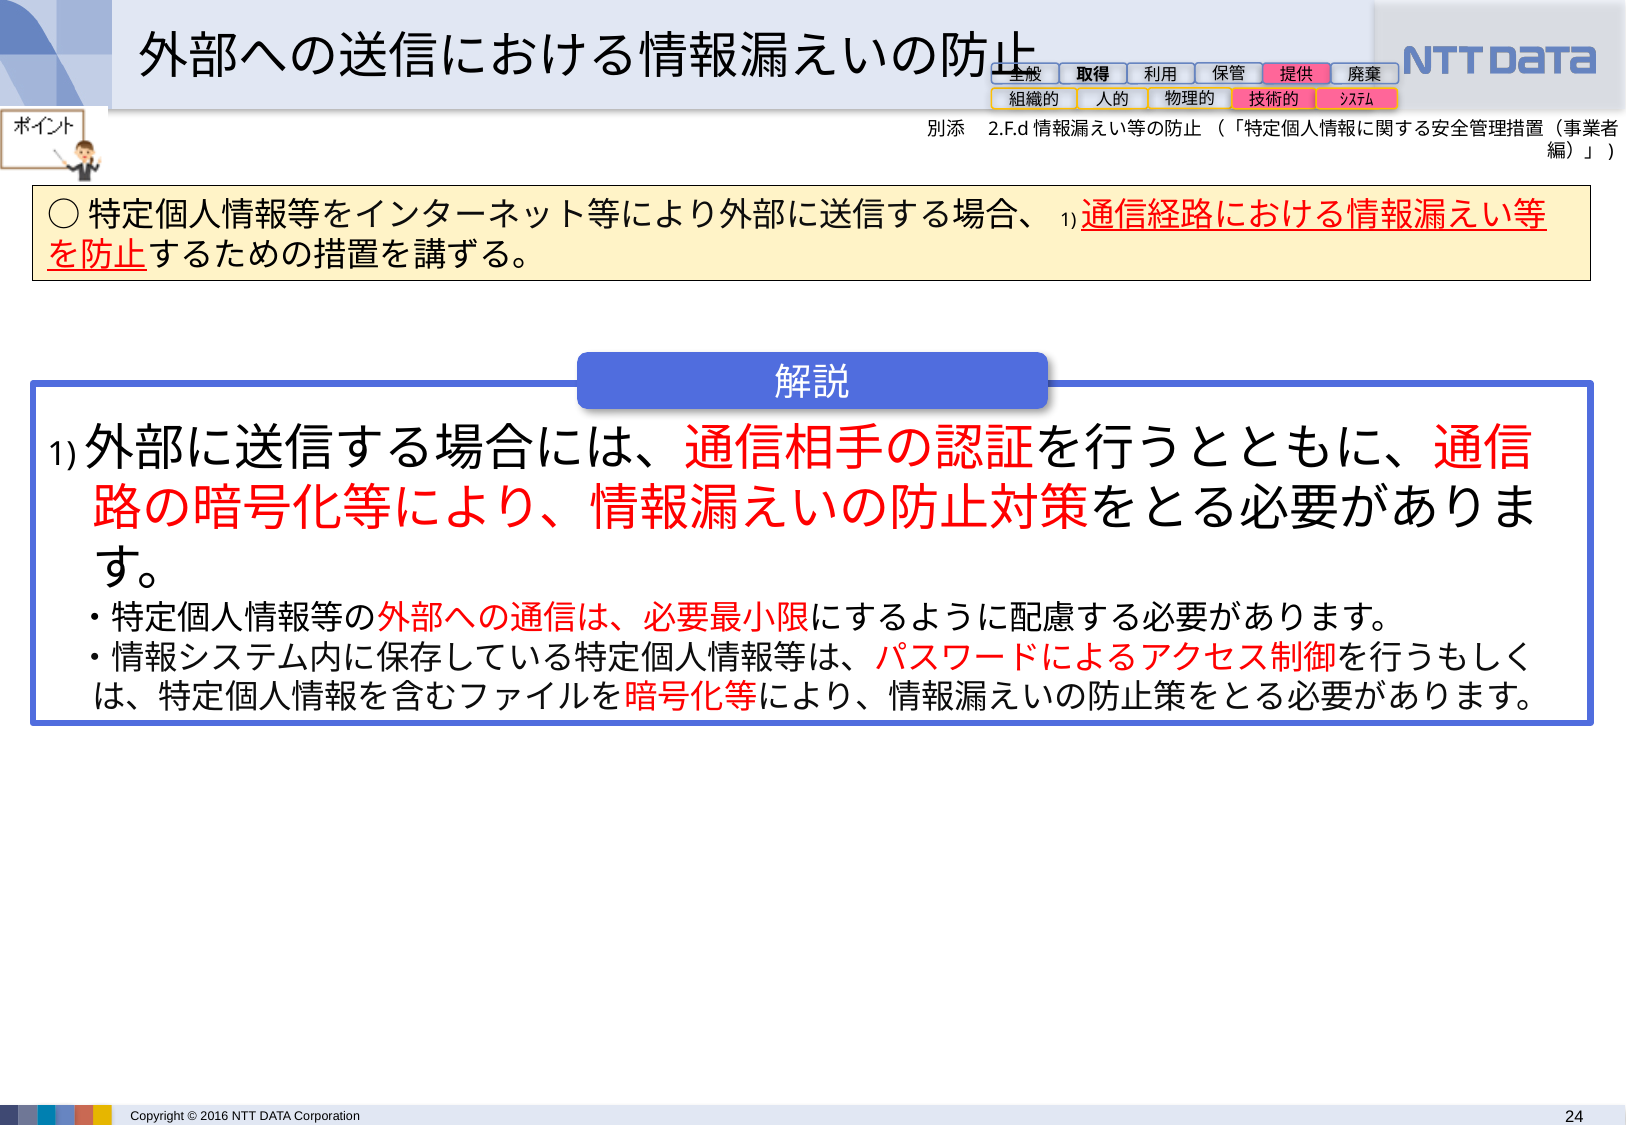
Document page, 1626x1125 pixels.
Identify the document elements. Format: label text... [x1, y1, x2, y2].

text_box 解説 [577, 352, 1048, 409]
picture [0, 0, 110, 194]
picture [1416, 46, 1596, 74]
title 外部への送信における情報漏えいの防止 [110, 0, 1416, 109]
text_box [991, 62, 1399, 109]
text_box 1)外部に送信する場合には、通信相手の認証を行うとともに、通信路の暗号化等により、情報漏えいの防止対策をとる必要があります。 ・特定個人情報等の外部への通信は、必要最小限にするように配慮する必要があります。 ・情報システム内に保存している特定個人情報等は、パスワードによるアクセス制御を行うもしくは、特定個人情報を含むファイルを暗号化等により、情報漏えいの防止策をとる必要があります。 [32, 383, 1591, 723]
text_box 別添 2.F.d情報漏えい等の防止 （「特定個人情報に関する安全管理措置（事業者編）」) [880, 108, 1625, 169]
text_box ○特定個人情報等をインターネット等により外部に送信する場合、1)通信経路における情報漏えい等を防止するための措置を講ずる。 [32, 185, 1591, 281]
